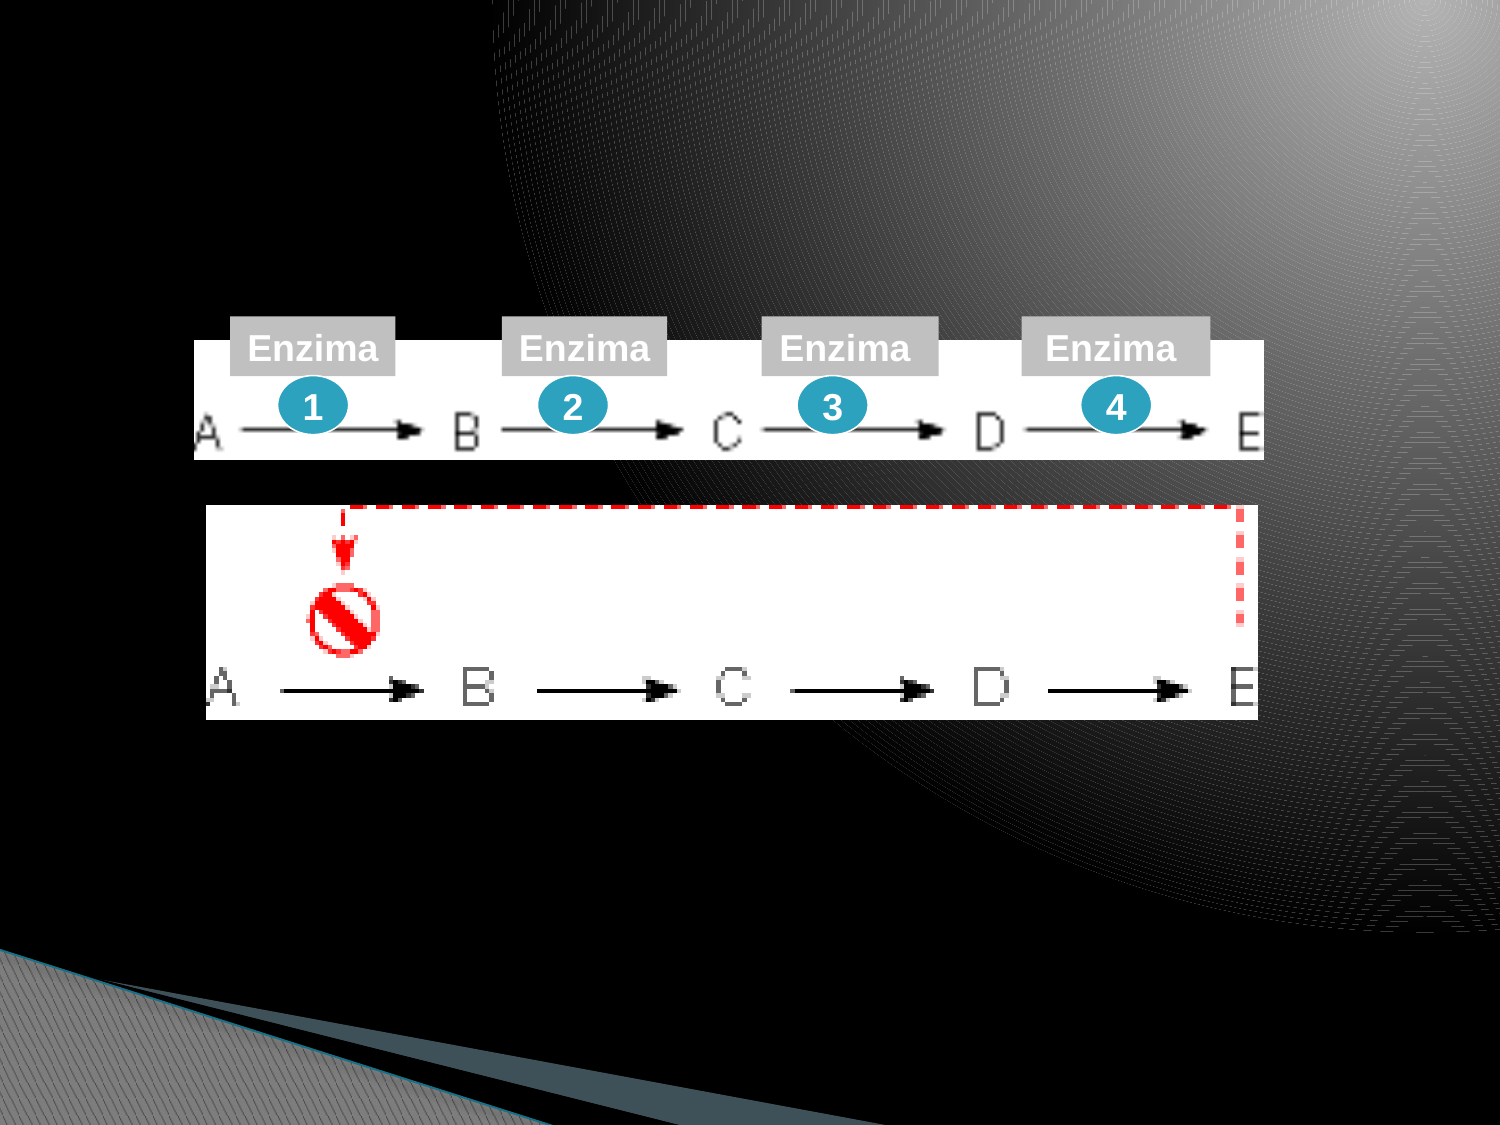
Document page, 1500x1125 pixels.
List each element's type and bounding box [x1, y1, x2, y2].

text_box [194, 316, 1264, 460]
picture [0, 952, 543, 1125]
picture [206, 505, 1258, 720]
